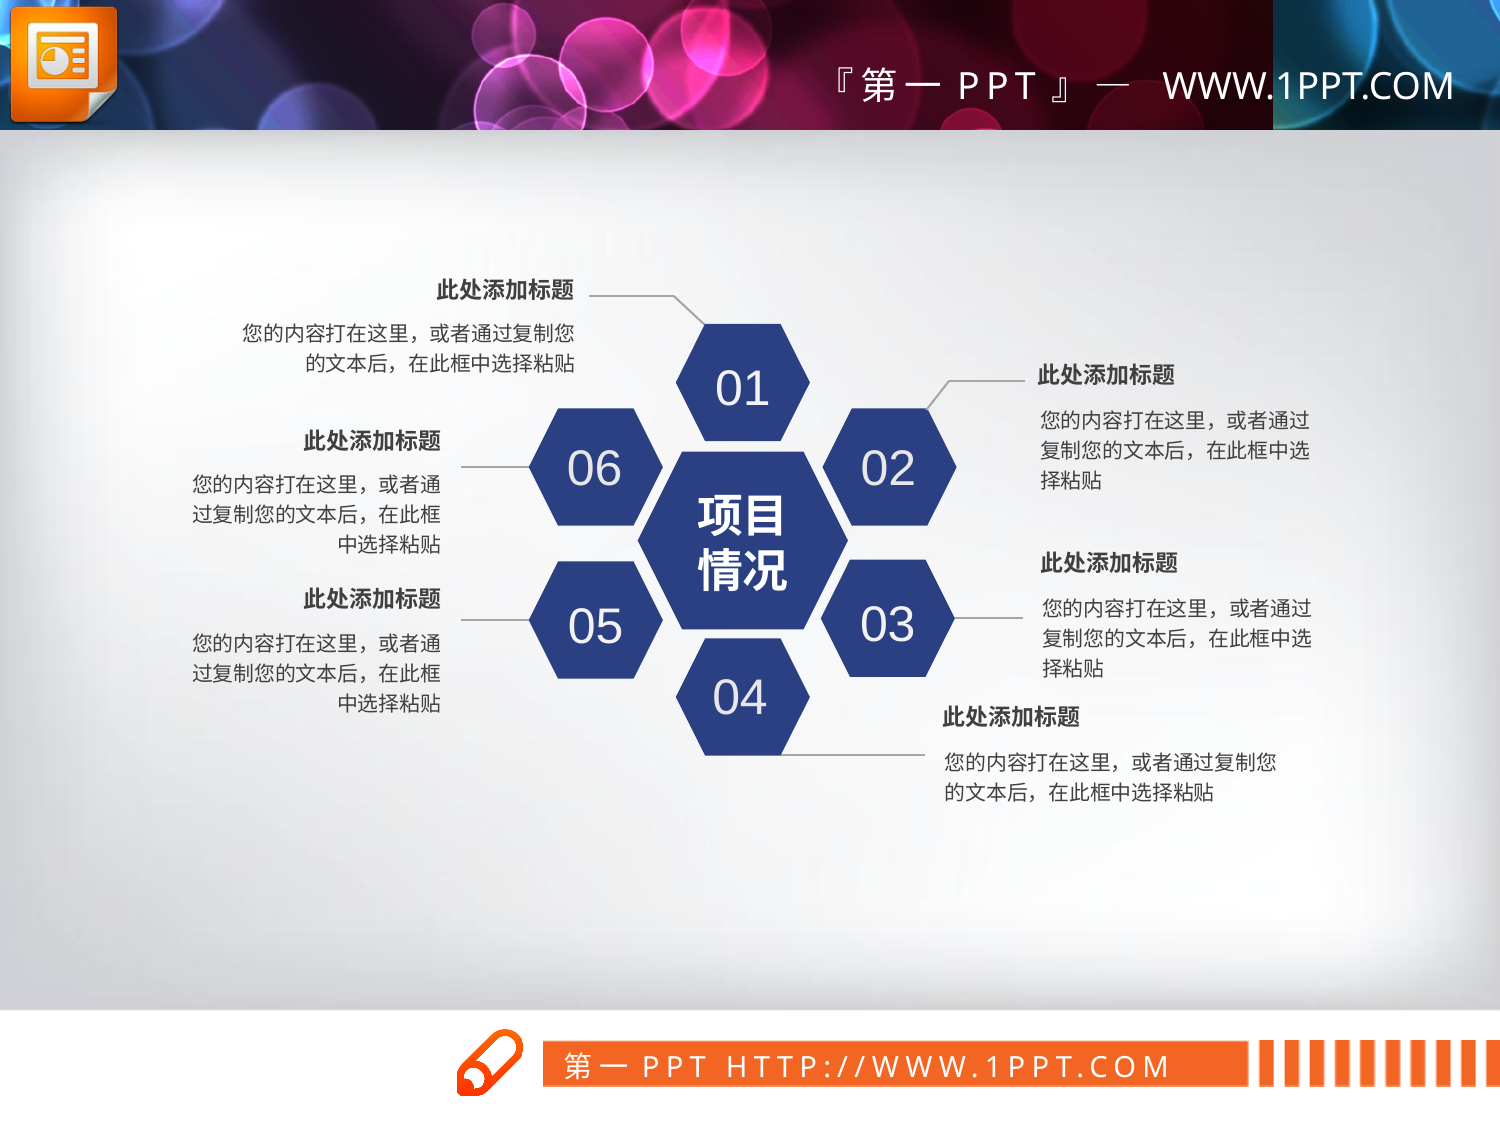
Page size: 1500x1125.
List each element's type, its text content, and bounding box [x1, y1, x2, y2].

text_box 此处添加标题 [1027, 355, 1186, 393]
picture [543, 1040, 1500, 1087]
text_box 此处添加标题 [931, 697, 1091, 735]
text_box 您的内容打在这里，或者通过复制您的文本后，在此框中选择粘贴 [934, 739, 1296, 810]
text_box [820, 559, 956, 678]
picture [0, 0, 1500, 1012]
text_box 您的内容打在这里，或者通过复制您的文本后，在此框中选择粘贴 [171, 620, 452, 721]
text_box 此处添加标题 [1030, 543, 1190, 581]
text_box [528, 561, 664, 679]
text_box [637, 451, 849, 630]
text_box 您的内容打在这里，或者通过复制您的文本后，在此框中选择粘贴 [171, 462, 452, 562]
text_box 您的内容打在这里，或者通过复制您的文本后，在此框中选择粘贴 [1031, 585, 1331, 686]
text_box 您的内容打在这里，或者通过复制您的文本后，在此框中选择粘贴 [1030, 397, 1329, 498]
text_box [528, 408, 664, 526]
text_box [675, 638, 811, 756]
text_box 此处添加标题 [292, 421, 452, 459]
text_box 此处添加标题 [425, 270, 585, 308]
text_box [589, 295, 706, 326]
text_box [822, 408, 957, 526]
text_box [675, 323, 811, 442]
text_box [926, 380, 1025, 411]
text_box 此处添加标题 [292, 579, 452, 618]
text_box 您的内容打在这里，或者通过复制您的文本后，在此框中选择粘贴 [218, 310, 585, 381]
